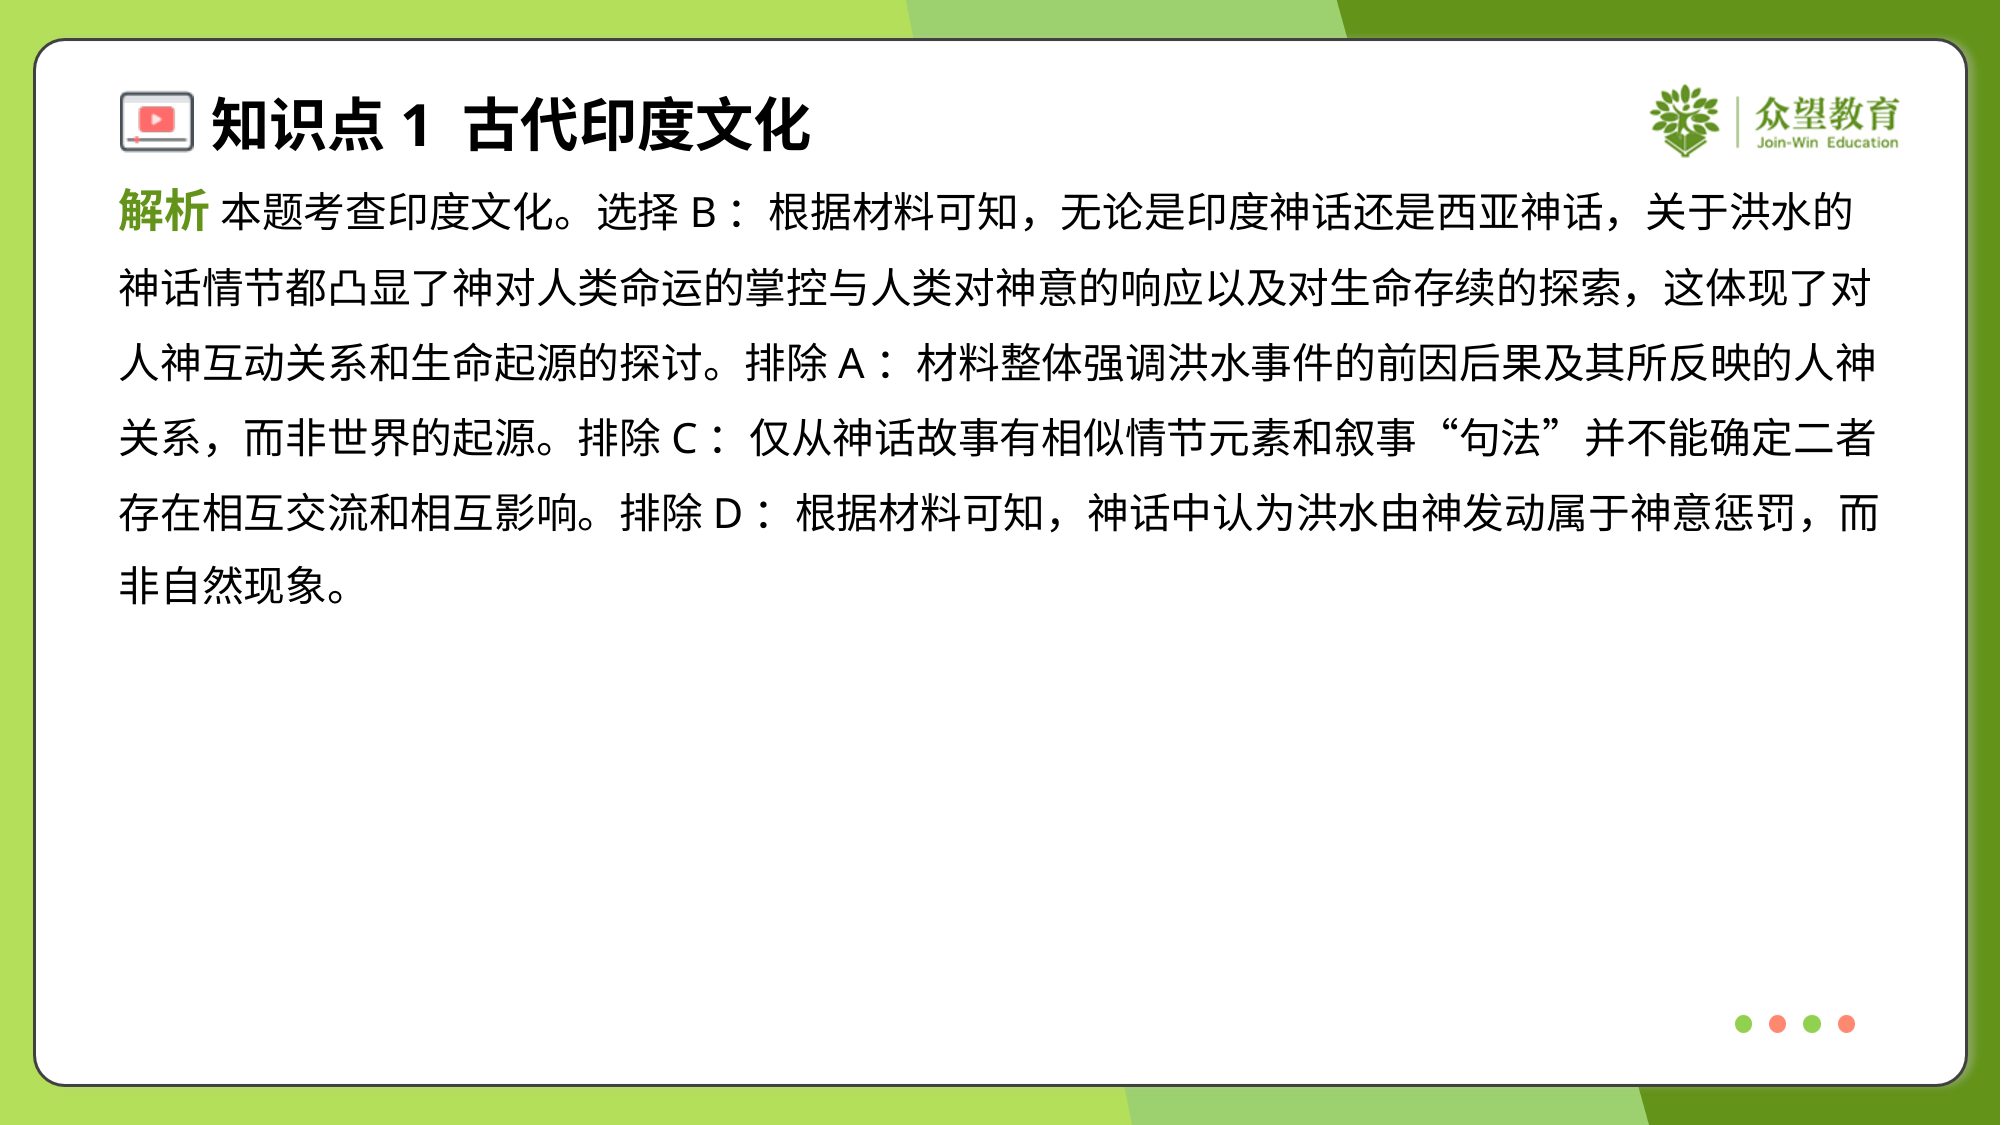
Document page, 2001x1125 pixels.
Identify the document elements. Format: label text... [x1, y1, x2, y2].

picture [0, 0, 2000, 1125]
text_box 解析 本题考查印度文化。选择B：根据材料可知，无论是印度神话还是西亚神话，关于洪水的 神话情节都凸显了神对人类命运的掌控与人类对神意的响应以及对生命存续的探索，这体现了对 人神互动关系和生命起源的探讨。排除A：材料整体强调洪水事件的前因后果及其所反映的人神 关系，而非世界的起源。排除C：仅从神话故事有相似情节元素和叙事“句法”并不能确定二者 存在相互交流和相互影响。排除D：根据材料可知，神话中认为洪水由神发动属于神意惩罚，而 非自然现象。 [118, 159, 1883, 602]
